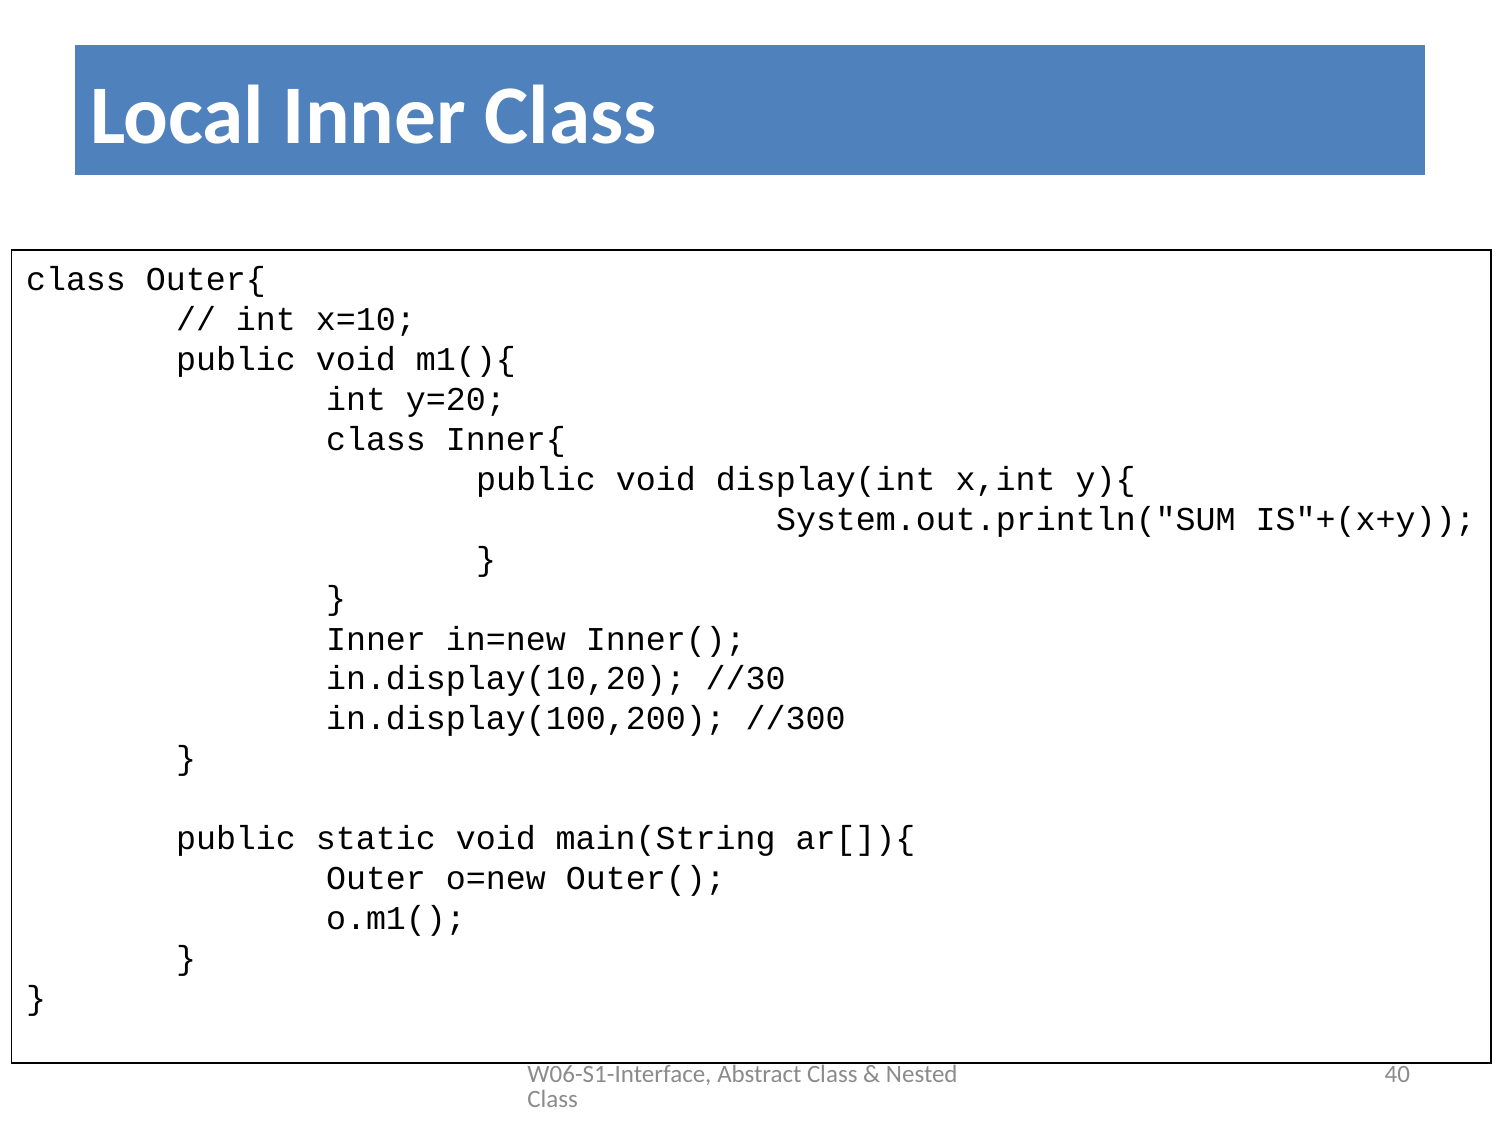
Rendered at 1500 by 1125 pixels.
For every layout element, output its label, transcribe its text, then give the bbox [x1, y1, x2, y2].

slide_number 40 [1074, 1064, 1425, 1103]
title Local Inner Class [75, 45, 1425, 175]
footer W06-S1-Interface, Abstract Class & Nested Class [512, 1064, 988, 1103]
text_box class Outer{ // int x=10; public void m1(){ int y=20; class Inner{ public void display(int x,int y){ System.out.println("SUM IS"+(x+y)); } } Inner in=new Inner(); in.display(10,20); //30 in.display(100,200); //300 } public static void main(String ar[]){ Outer o=new Outer(); o.m1(); } } [11, 249, 1491, 1064]
